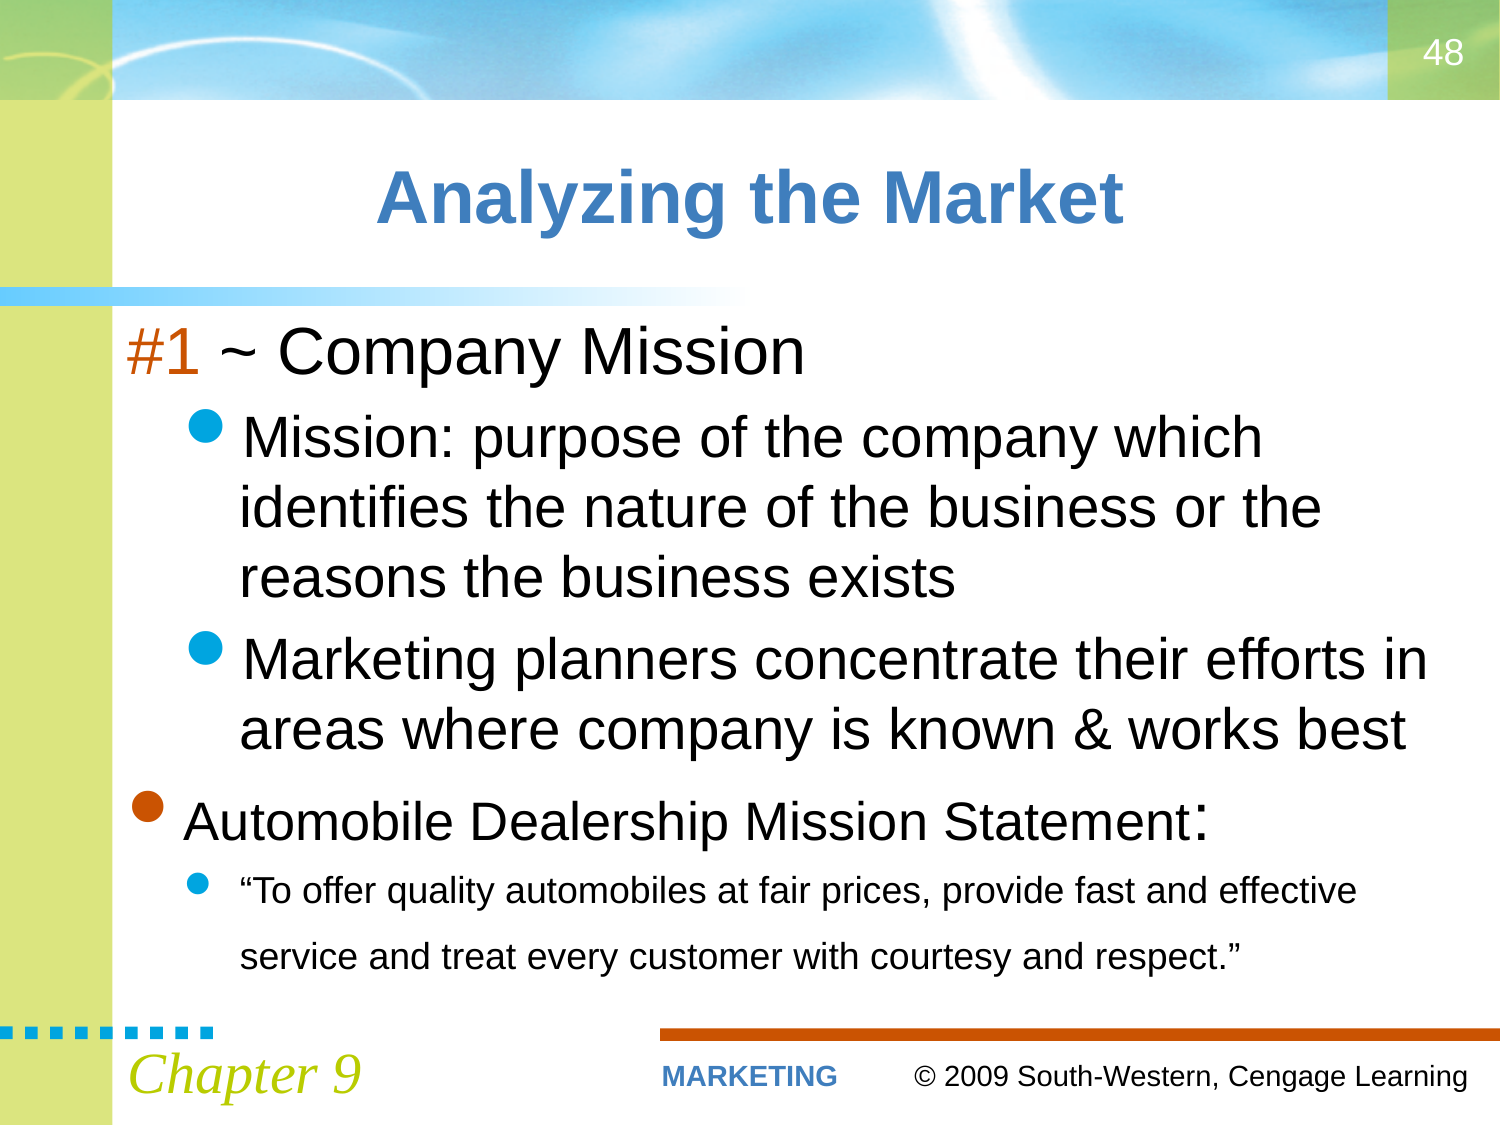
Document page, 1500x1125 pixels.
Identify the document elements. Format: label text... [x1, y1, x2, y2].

title Analyzing the Market [112, 99, 1388, 288]
slide_number 48 [1387, 0, 1500, 101]
footer Chapter 9 [112, 1012, 638, 1113]
list #1 ~ Company Mission Mission: purpose of the company which identifies the nature of the business or the reasons the business exists Marketing planners concentrate their efforts in areas where company is known & works best Automobile Dealership Mission Statement: “To offer quality automobiles at fair prices, provide fast and effective service and treat every customer with courtesy and respect.” [112, 299, 1463, 1001]
